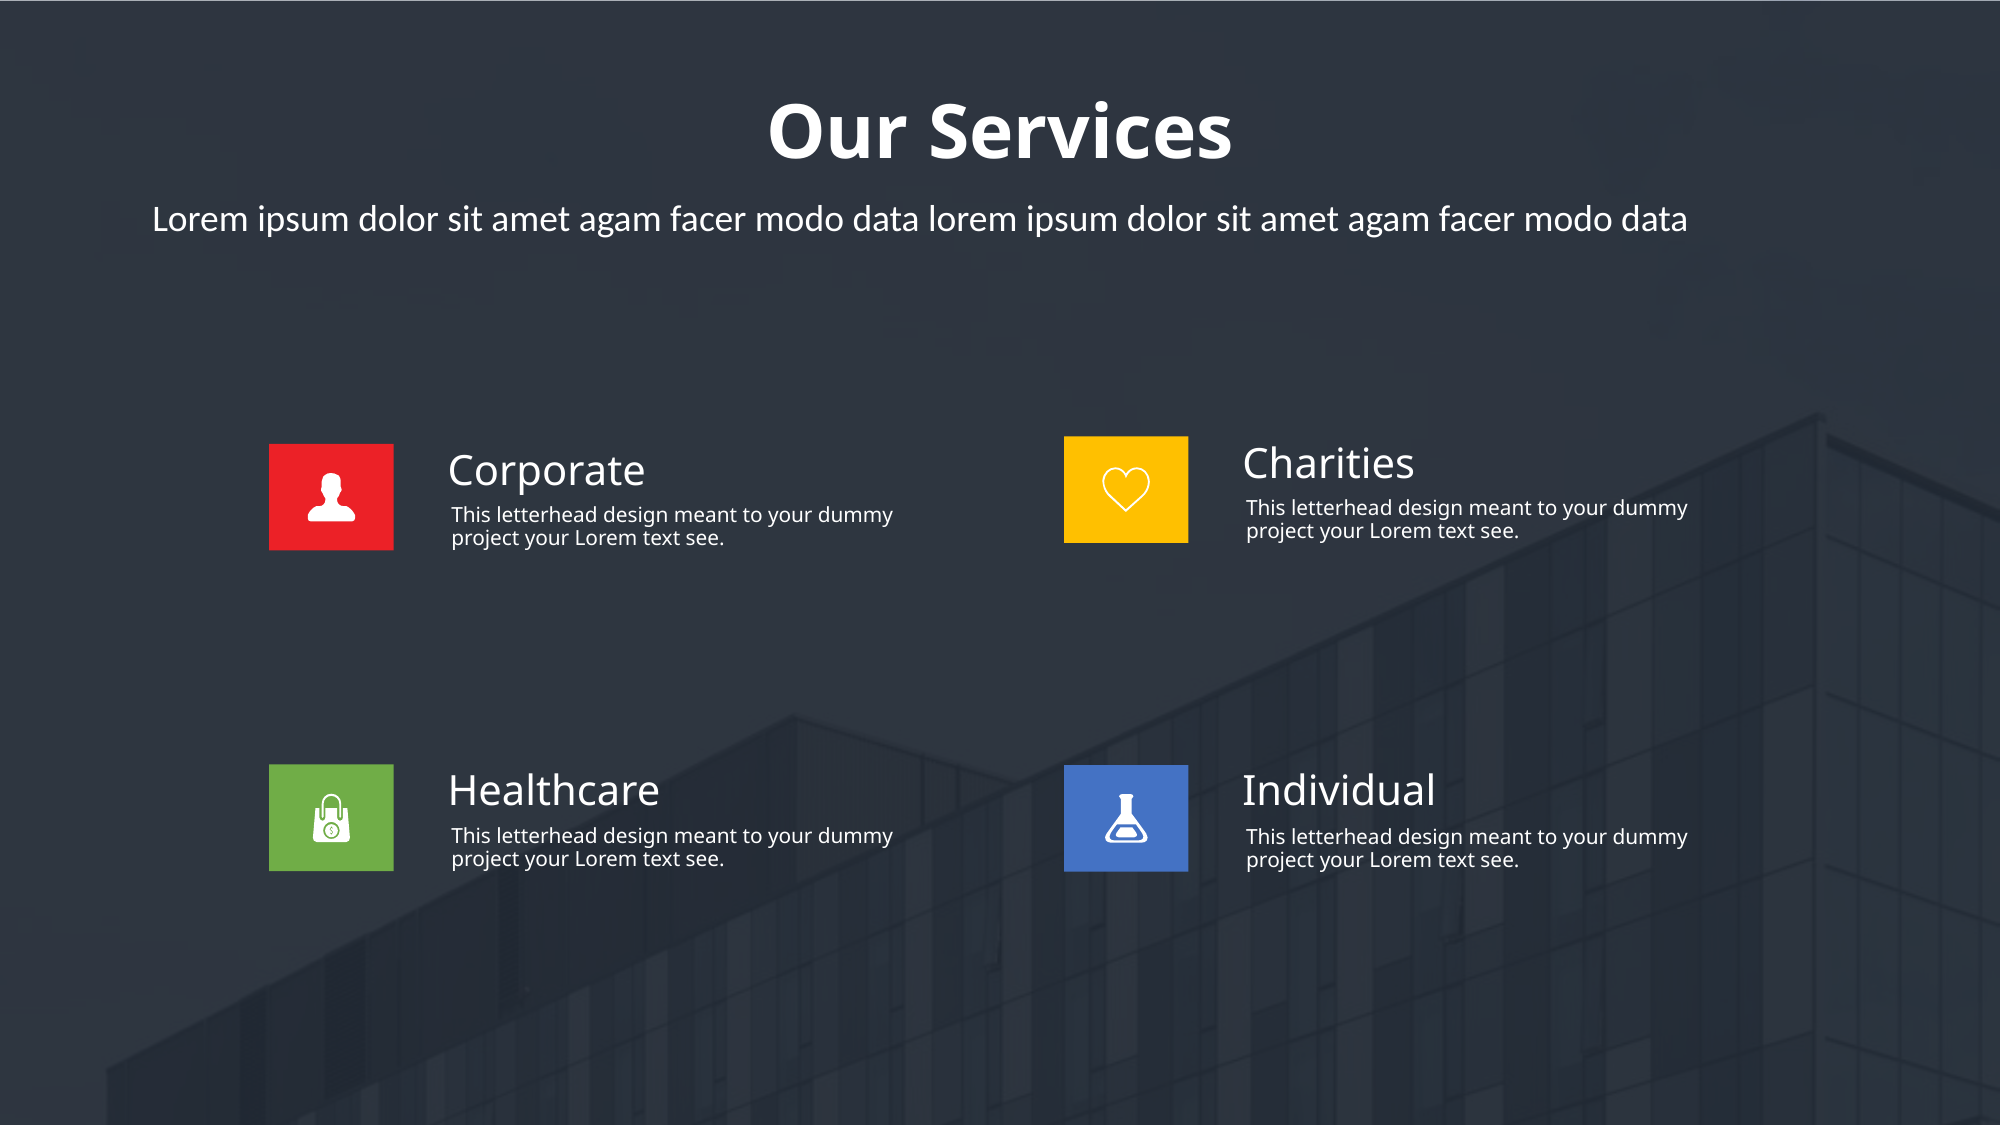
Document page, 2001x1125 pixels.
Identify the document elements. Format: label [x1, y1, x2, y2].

text_box [1064, 428, 1747, 551]
text_box [1064, 756, 1747, 880]
text_box [269, 756, 952, 879]
picture [0, 0, 2000, 1125]
text_box [269, 436, 952, 559]
